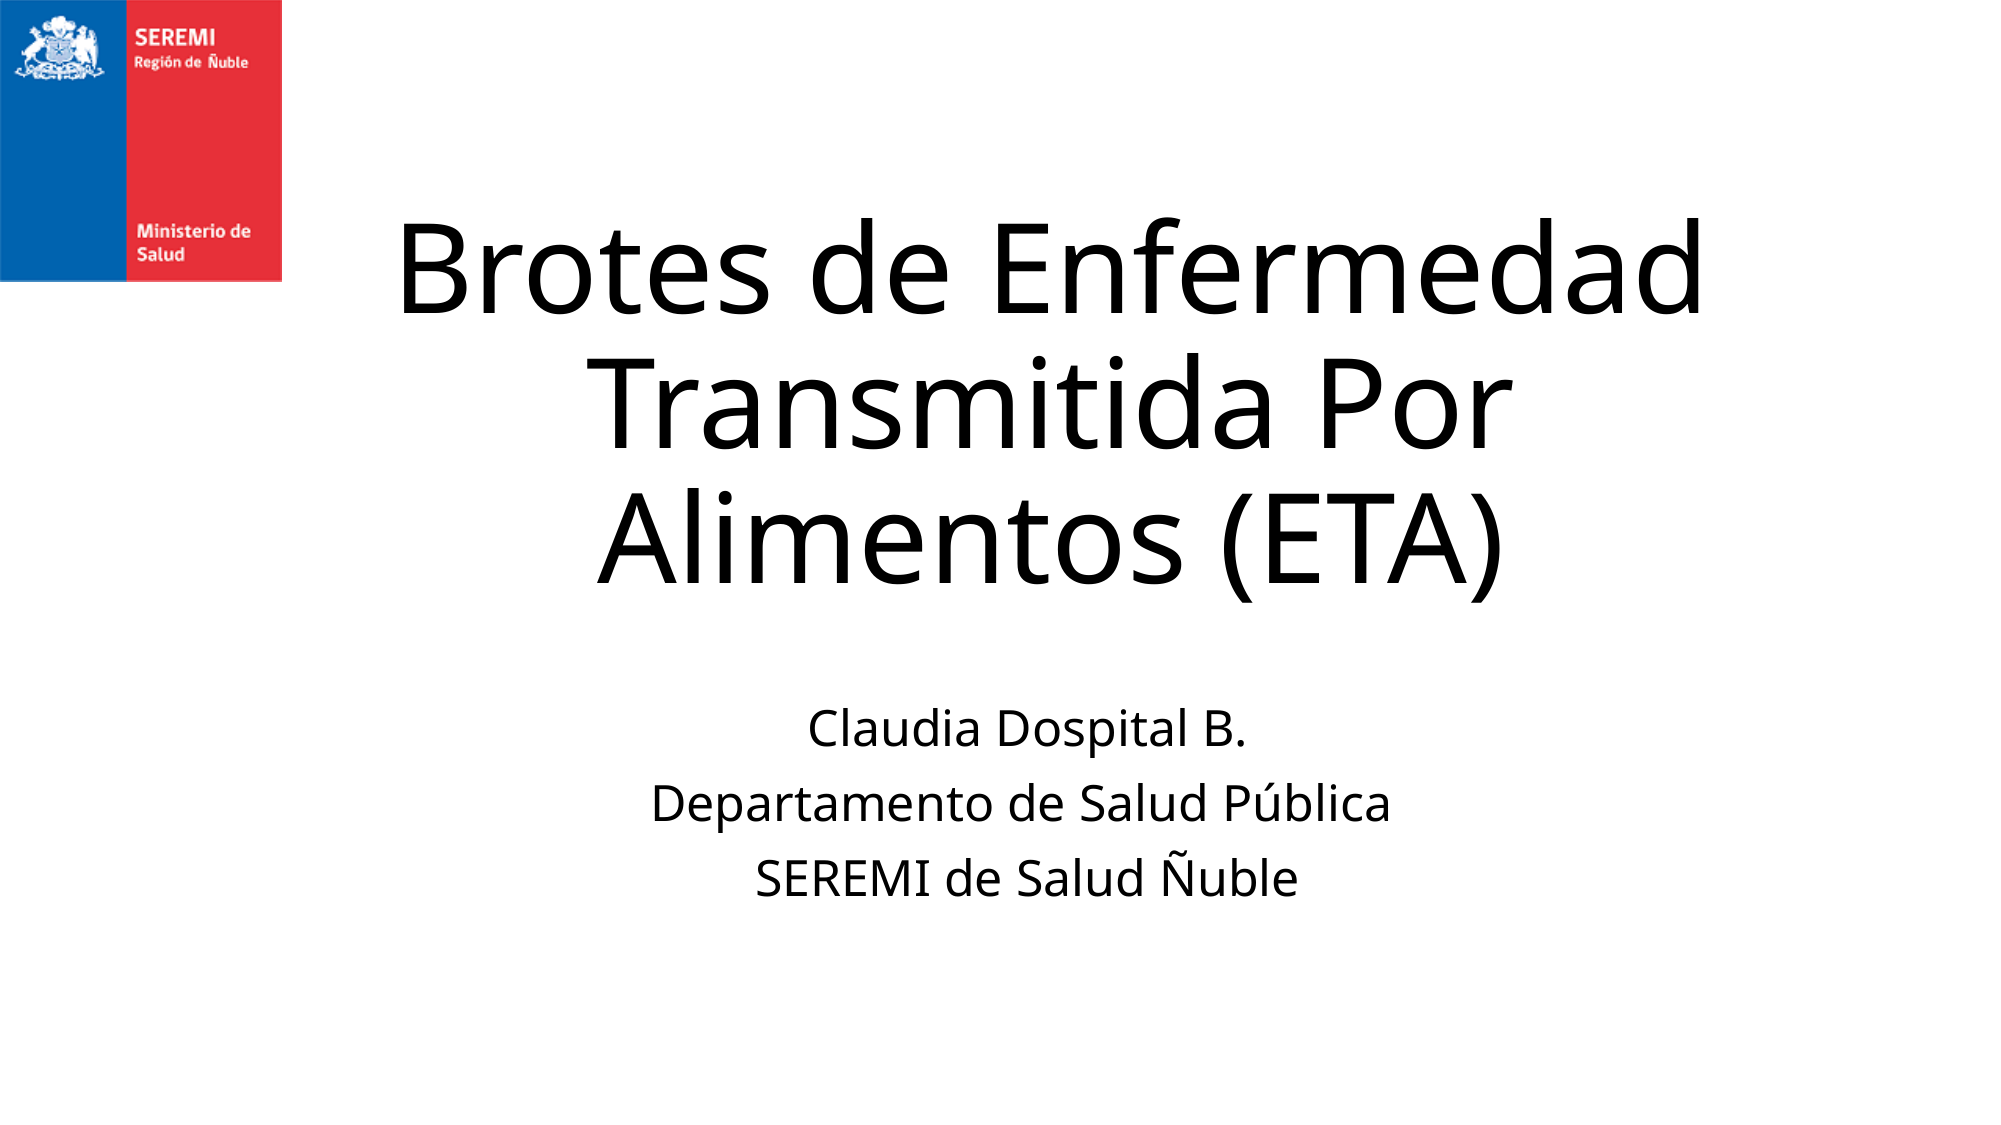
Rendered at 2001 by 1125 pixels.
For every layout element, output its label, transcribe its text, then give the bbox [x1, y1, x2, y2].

picture [0, 0, 282, 282]
subtitle Claudia Dospital B. Departamento de Salud Pública SEREMI de Salud Ñuble [277, 695, 1778, 968]
title Brotes de Enfermedad Transmitida Por Alimentos (ETA) [301, 226, 1802, 619]
